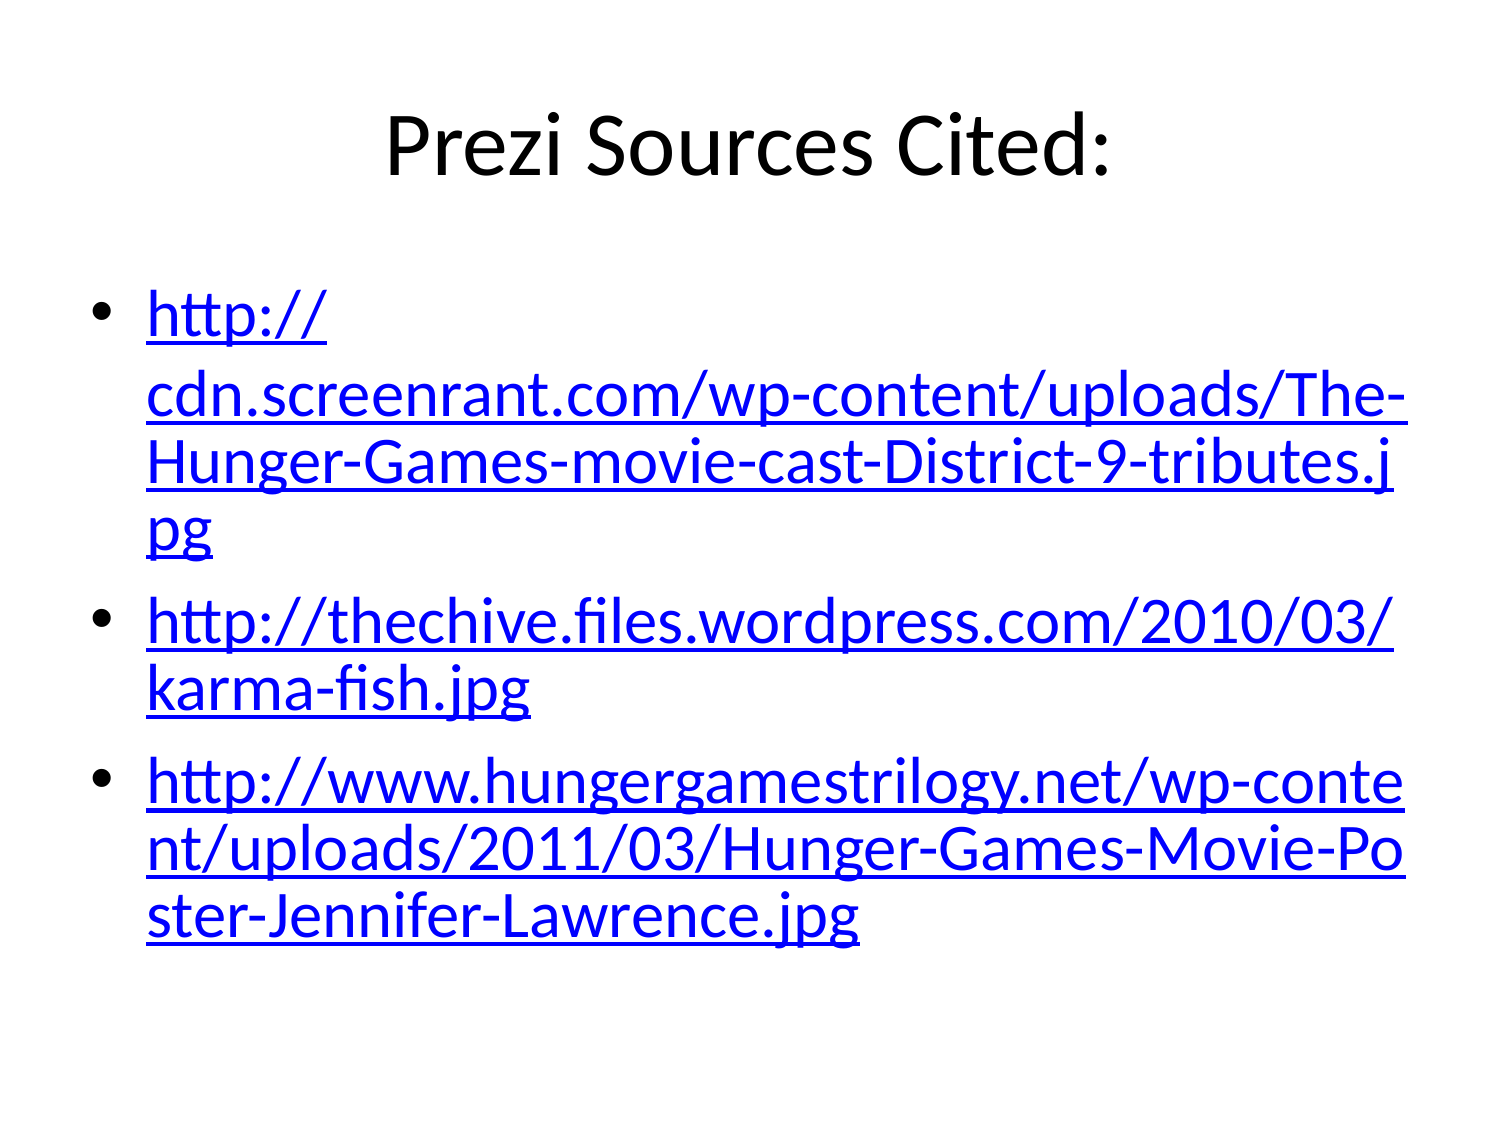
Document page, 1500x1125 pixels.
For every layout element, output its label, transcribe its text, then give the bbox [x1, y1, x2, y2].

title Prezi Sources Cited: [75, 45, 1425, 233]
list http://cdn.screenrant.com/wp-content/uploads/The-Hunger-Games-movie-cast-District-9-tributes.jpg http://thechive.files.wordpress.com/2010/03/karma-fish.jpg http://www.hungergamestrilogy.net/wp-content/uploads/2011/03/Hunger-Games-Movie-Poster-Jennifer-Lawrence.jpg [75, 262, 1425, 1005]
